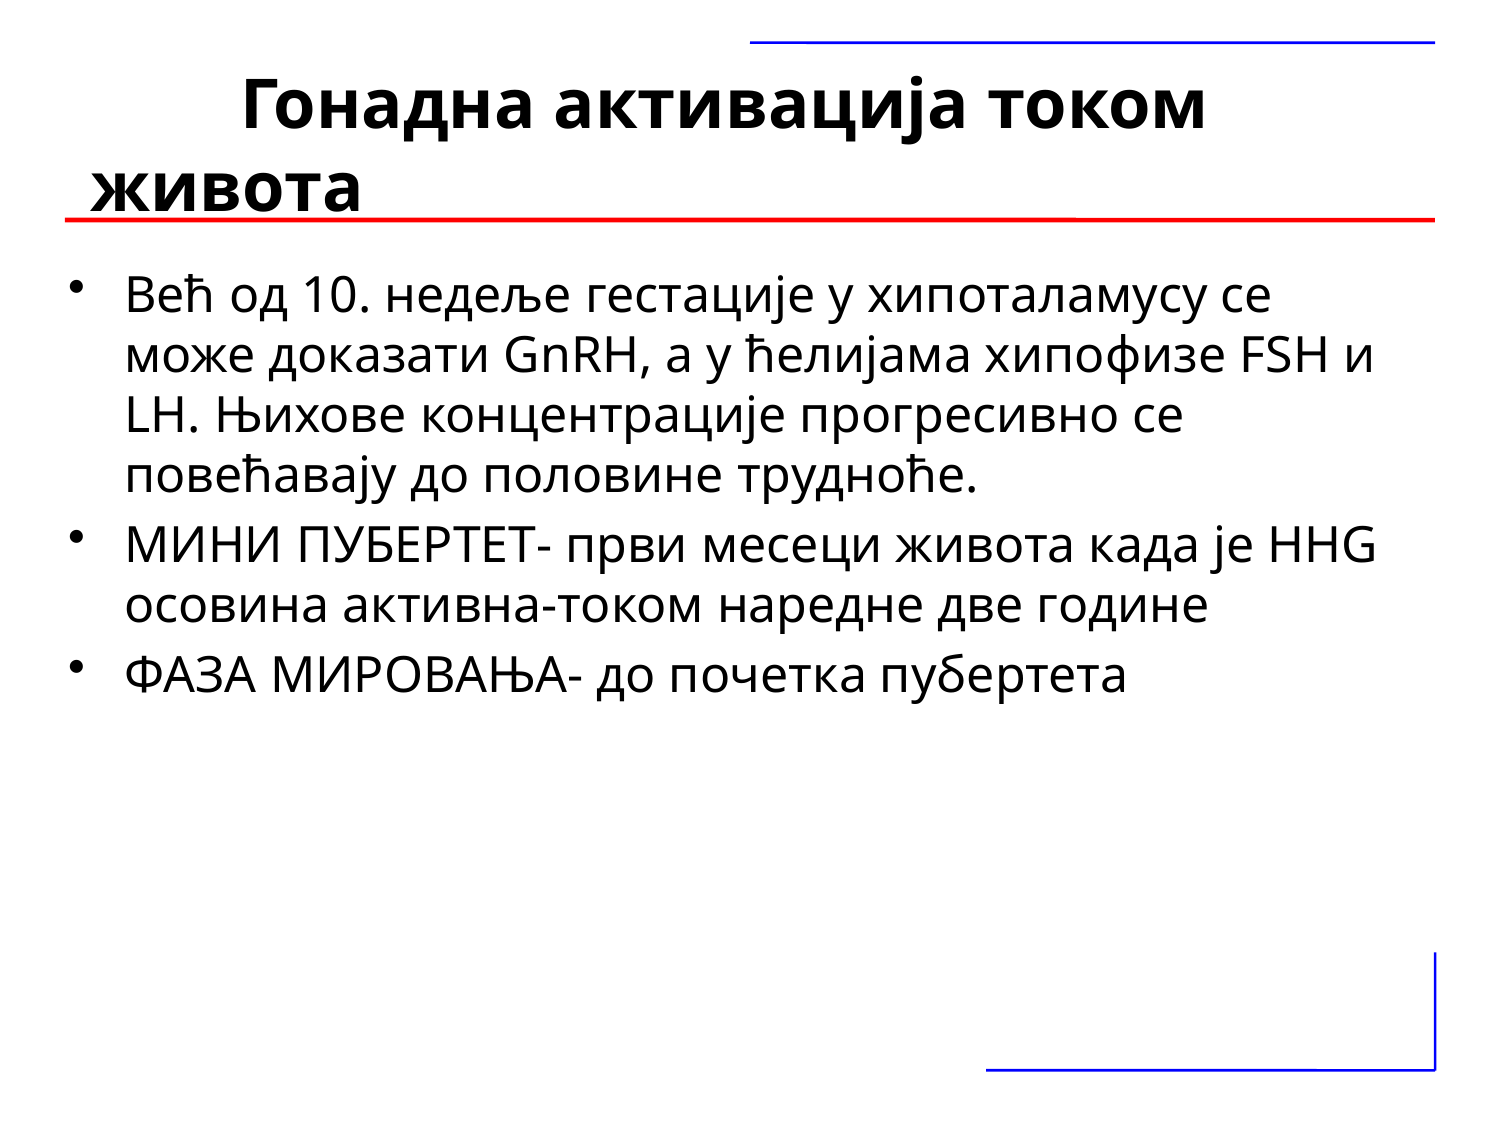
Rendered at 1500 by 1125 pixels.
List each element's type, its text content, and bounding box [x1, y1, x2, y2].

list Већ од 10. недеље гестације у хипоталамусу се може доказати GnRH, а у ћелијама хипофизе FSH и LH. Њихове концентрације прогресивно се повећавају до половине трудноће. МИНИ ПУБЕРТЕТ- први месеци живота када је HHG осовина активна-током наредне две године ФАЗА МИРОВАЊА- до почетка пубертета [52, 255, 1416, 980]
title Гонадна активација током живота [74, 19, 1424, 233]
